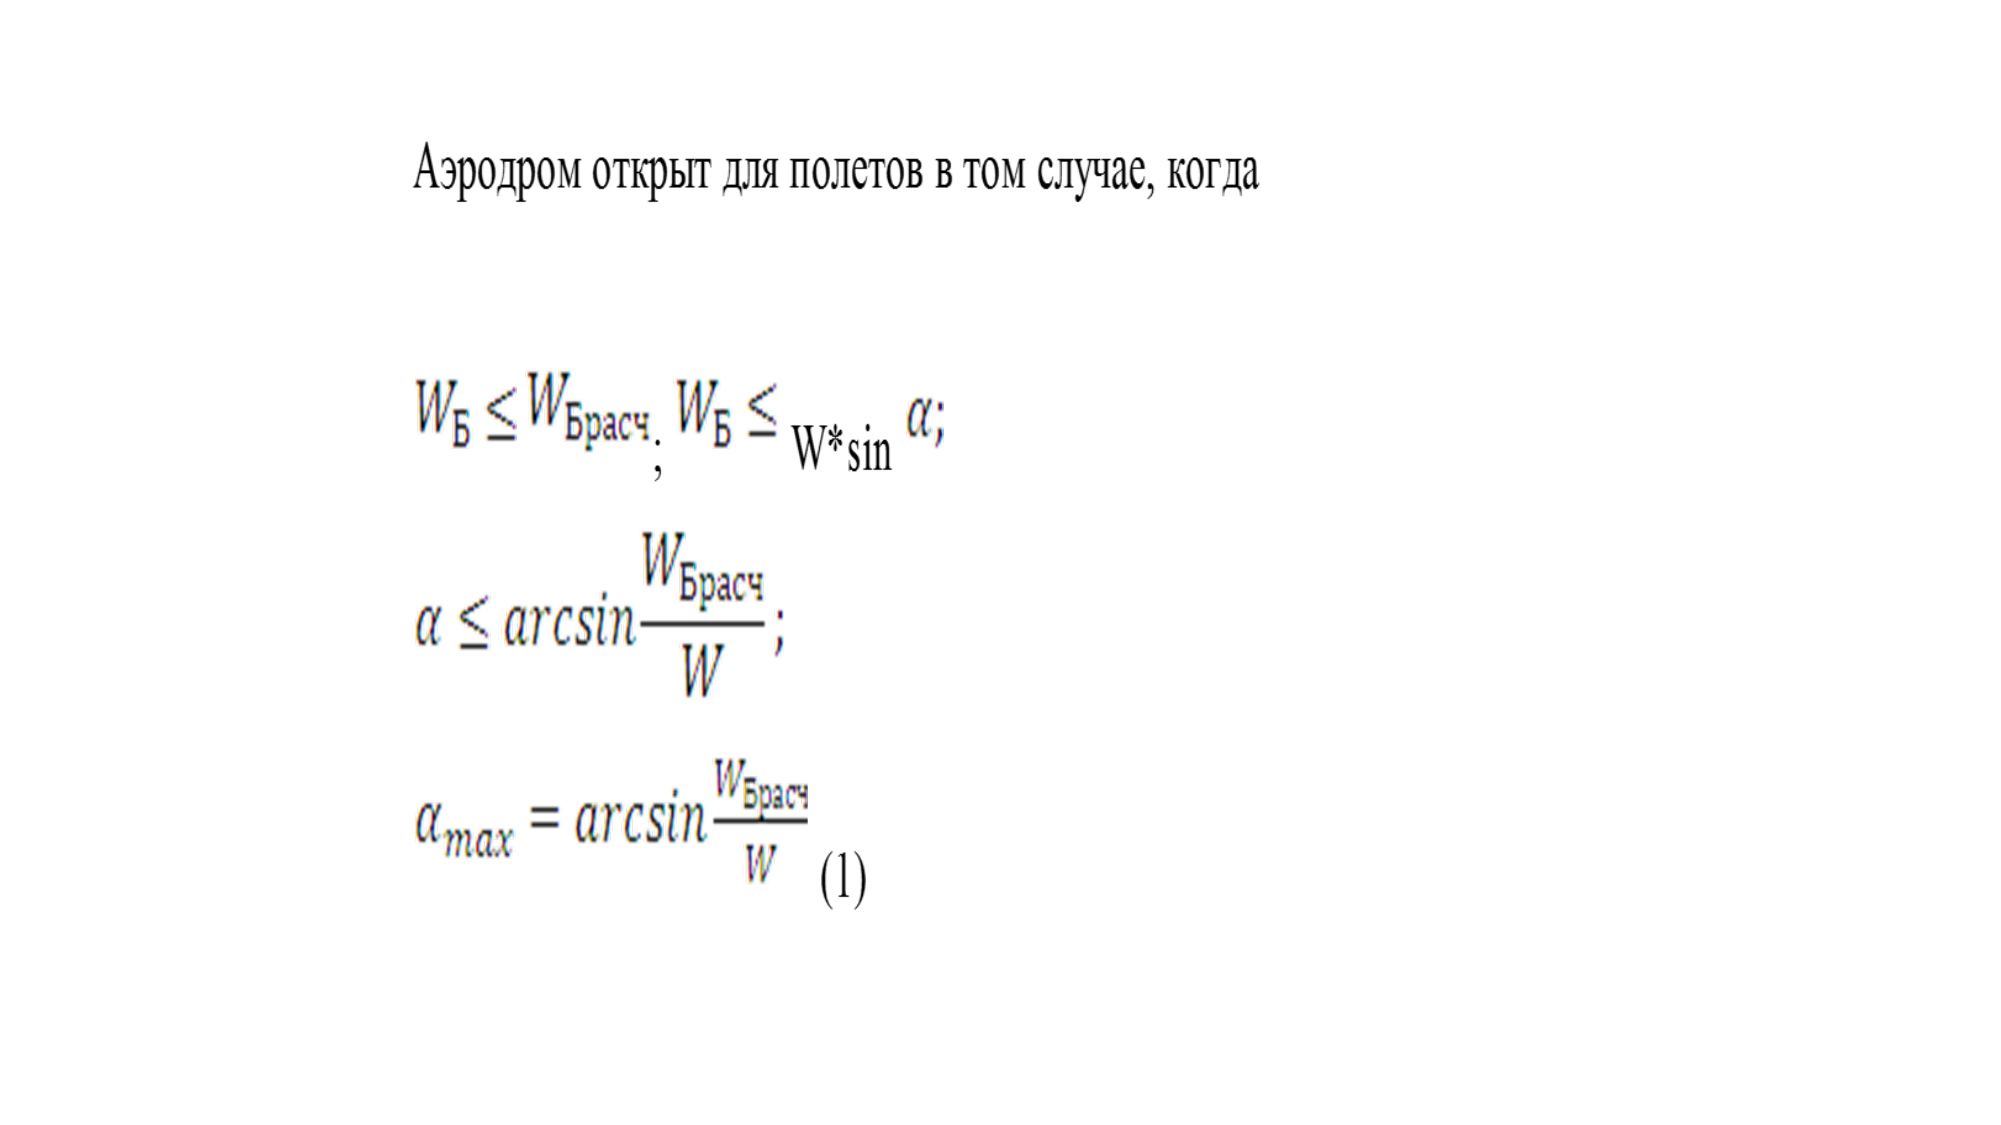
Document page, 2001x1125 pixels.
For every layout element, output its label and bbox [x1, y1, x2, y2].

picture [297, 129, 1827, 953]
